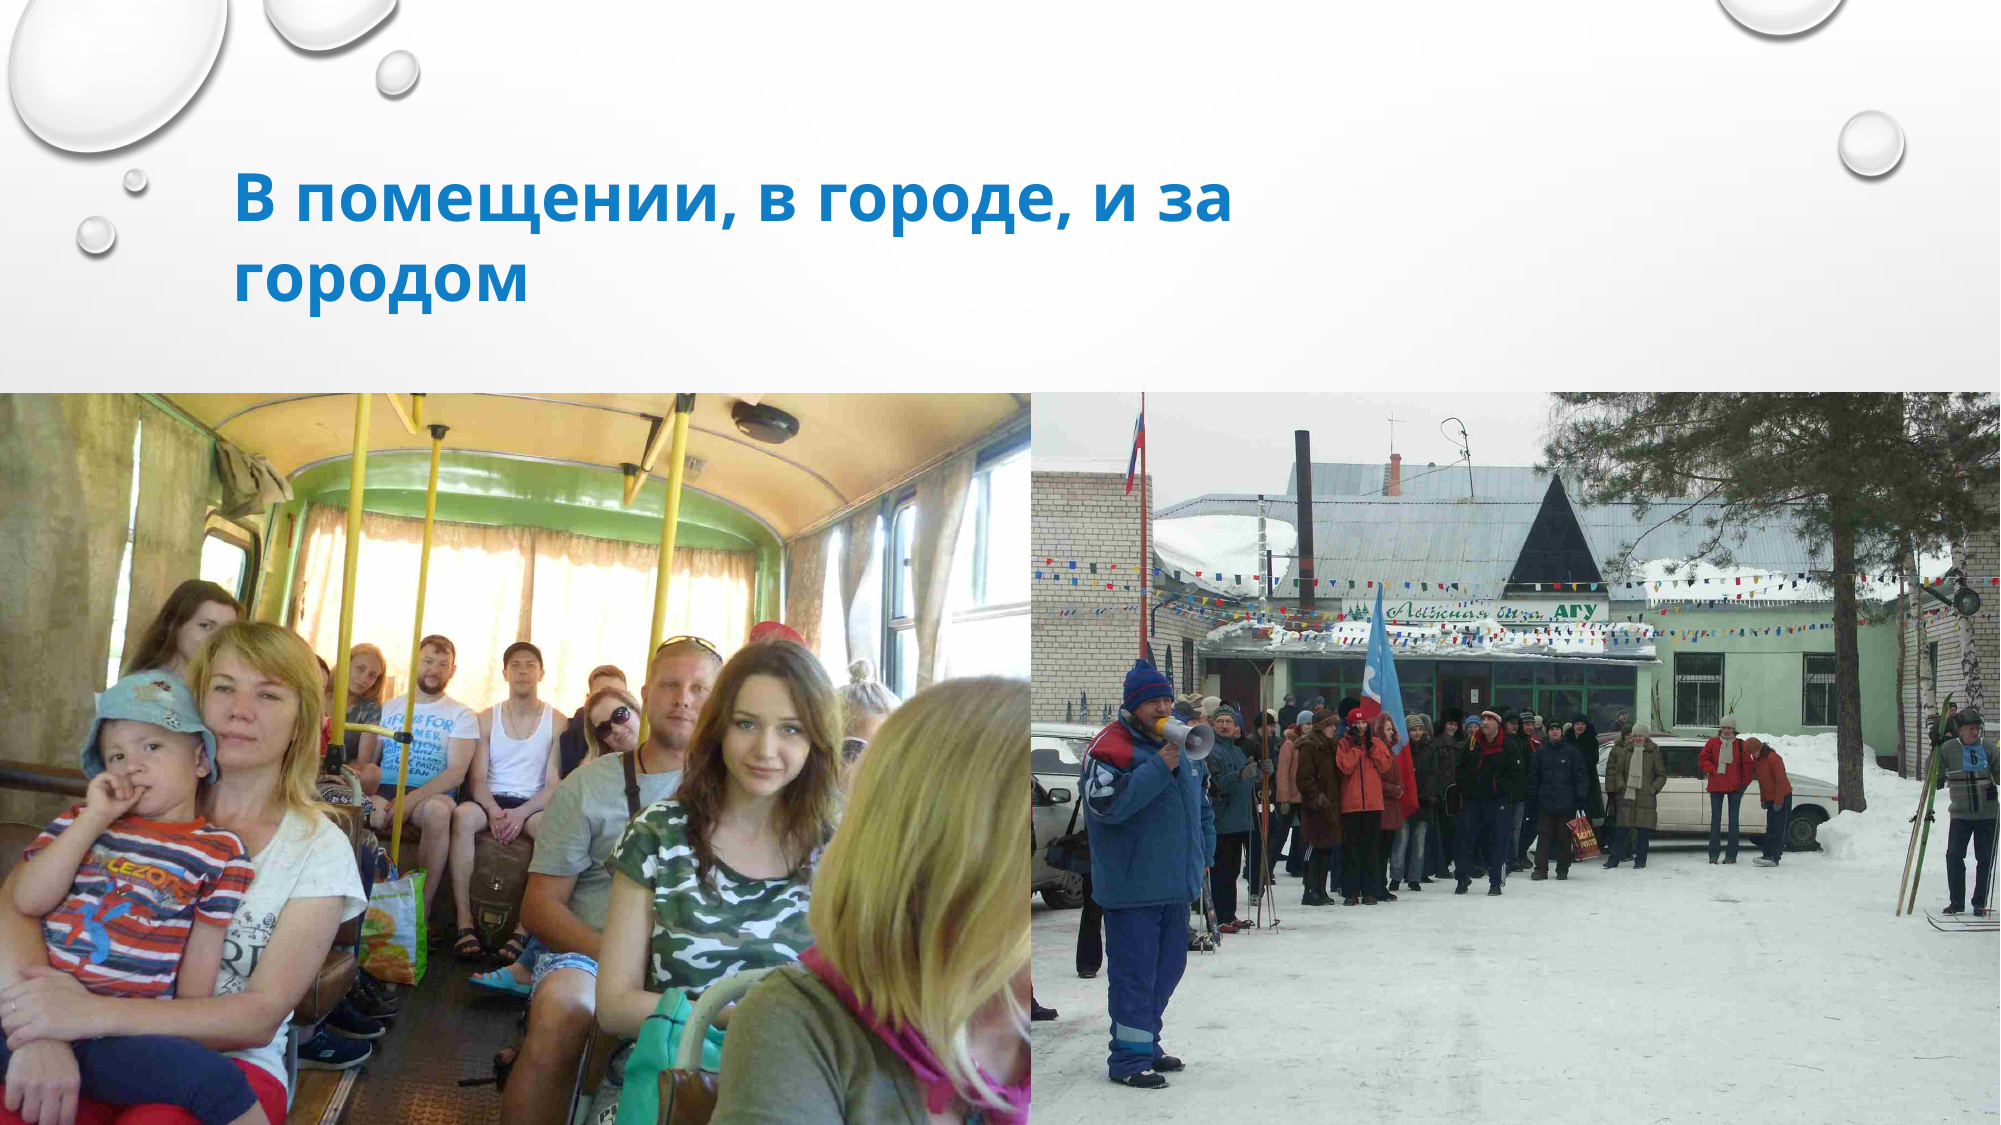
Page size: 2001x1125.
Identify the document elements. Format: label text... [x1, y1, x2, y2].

text_box В помещении, в городе, и за городом [217, 146, 1431, 391]
picture [0, 0, 2000, 1125]
